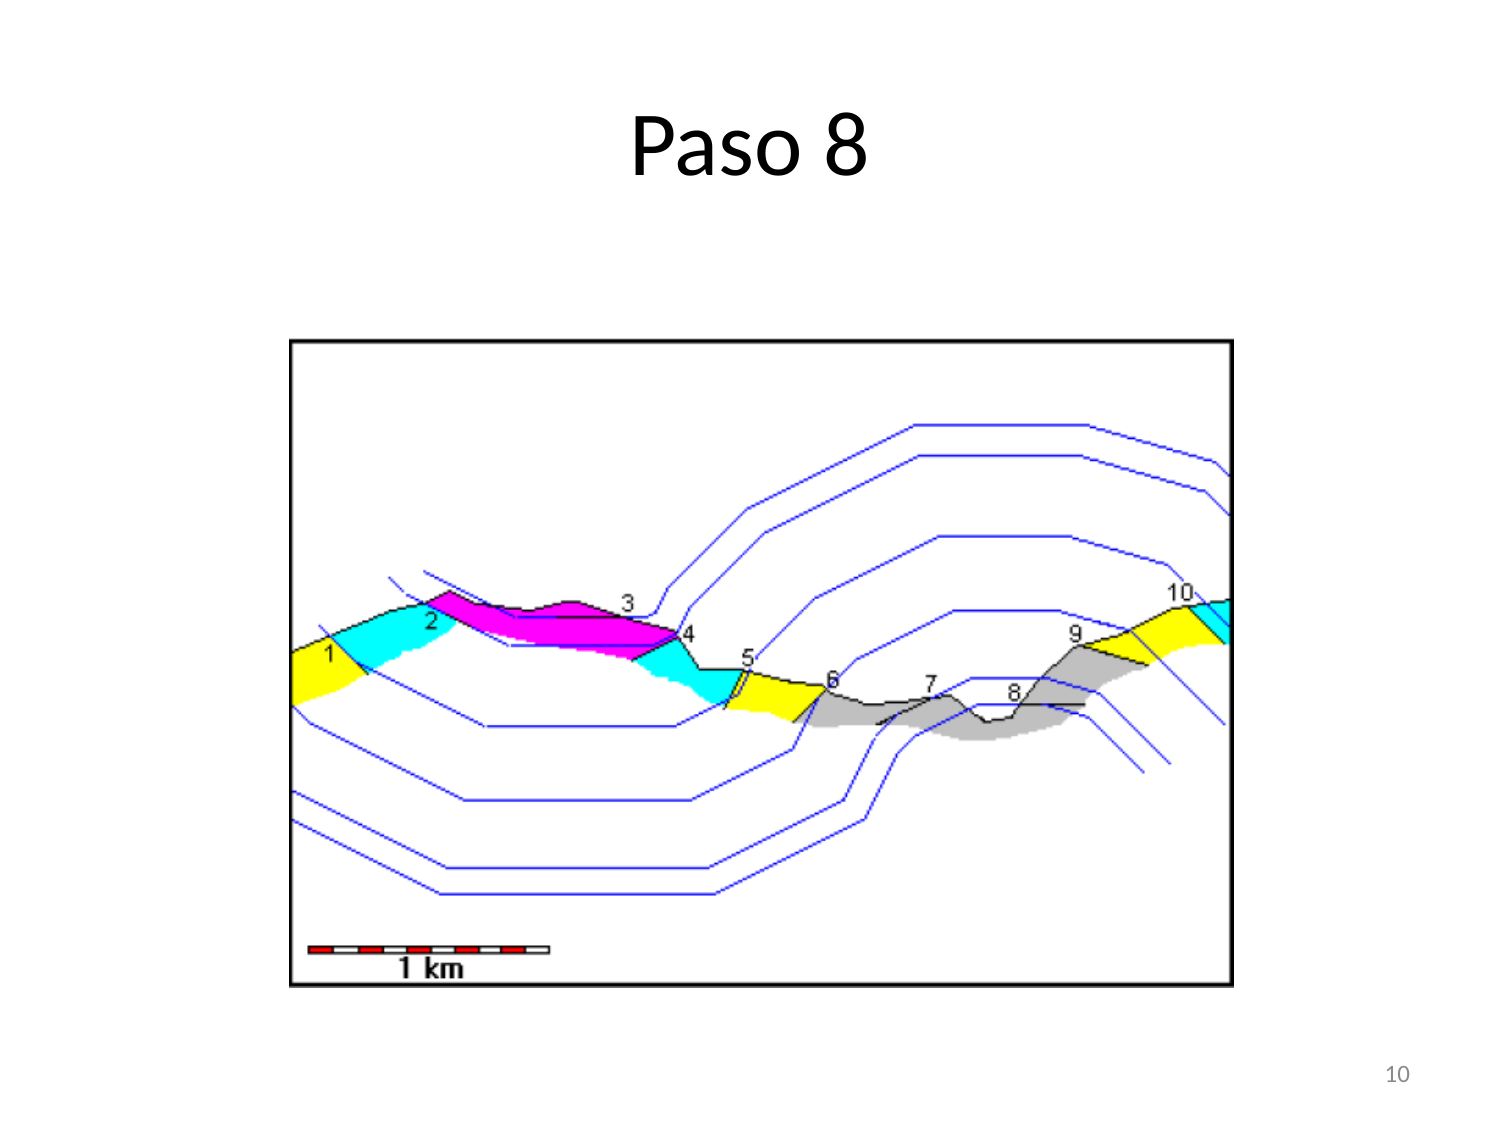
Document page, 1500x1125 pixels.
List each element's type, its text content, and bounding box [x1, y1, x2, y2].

title Paso 8 [75, 45, 1425, 233]
picture [289, 337, 1234, 989]
slide_number 10 [1074, 1042, 1425, 1103]
